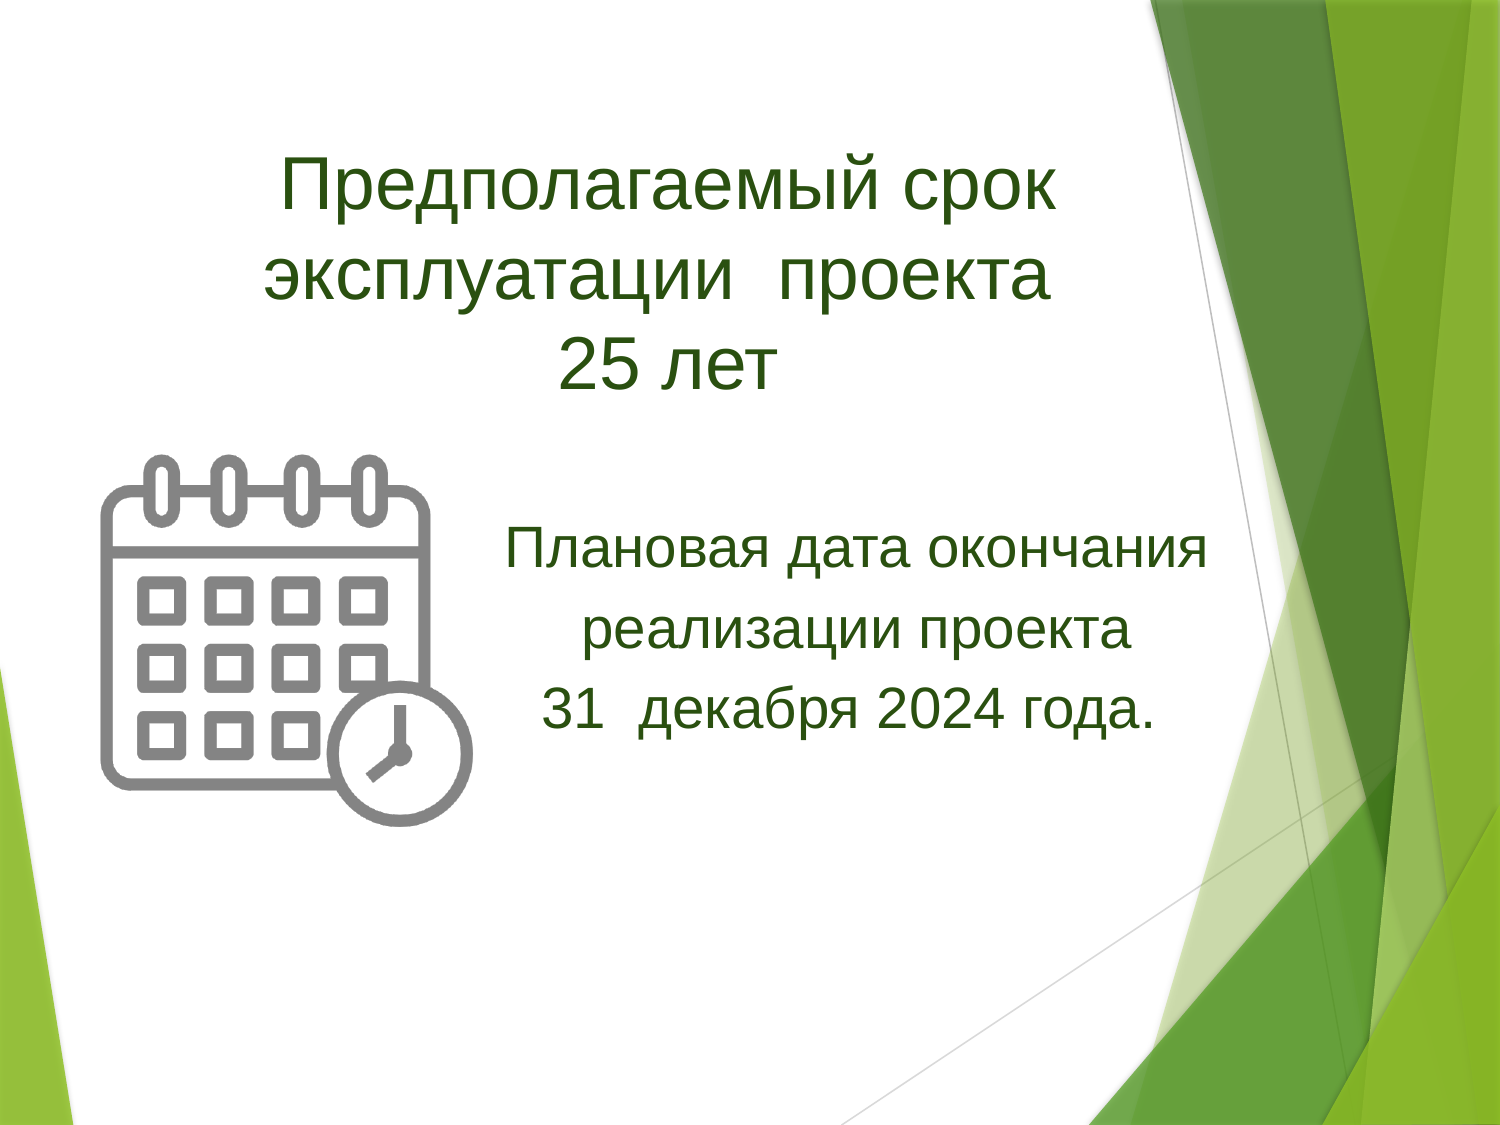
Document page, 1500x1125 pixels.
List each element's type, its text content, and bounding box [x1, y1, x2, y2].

title Плановая дата окончания реализации проекта 31 декабря 2024 года. [483, 491, 1378, 709]
picture [87, 441, 479, 833]
text_box Предполагаемый срок эксплуатации проекта 25 лет [147, 126, 1189, 344]
